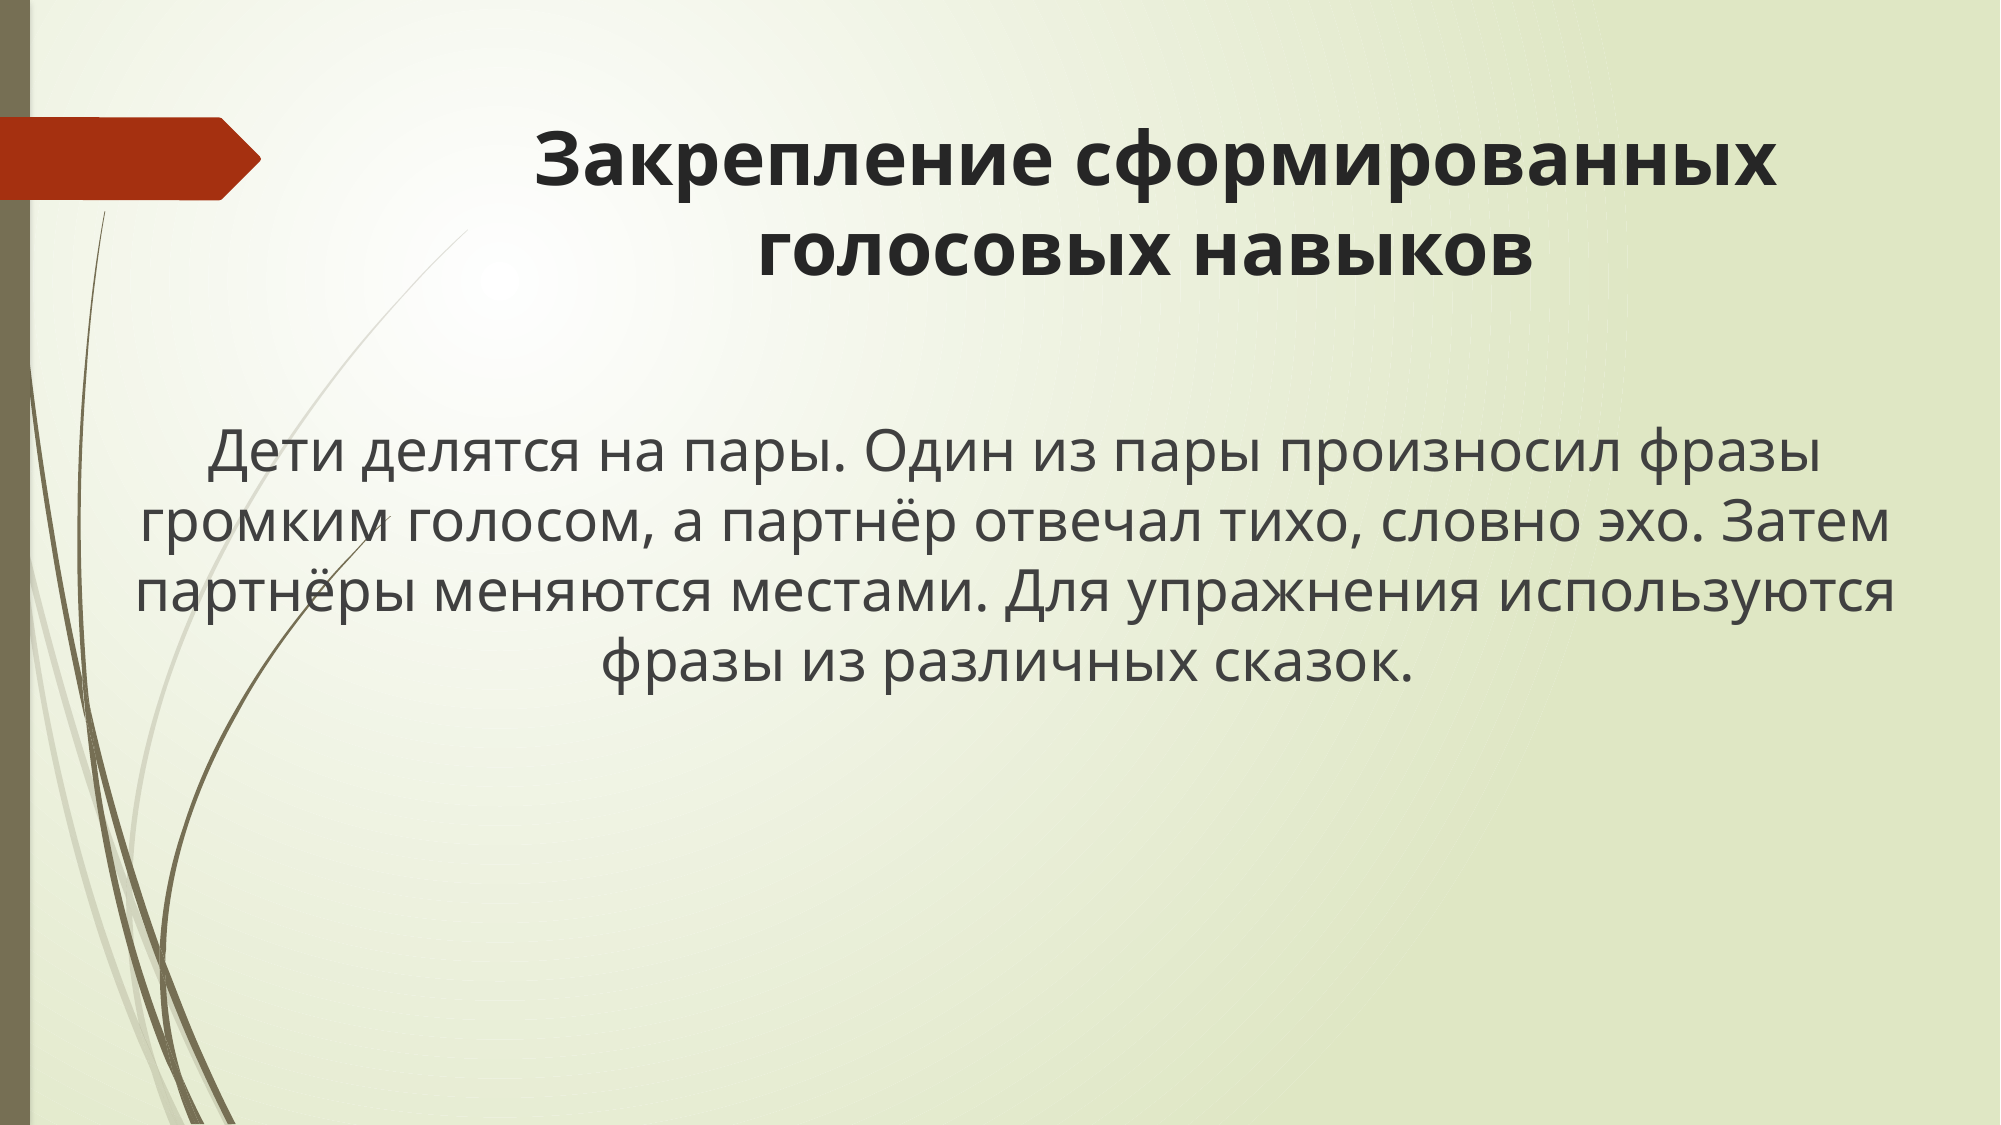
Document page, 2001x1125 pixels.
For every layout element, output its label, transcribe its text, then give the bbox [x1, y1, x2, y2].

title Закрепление сформированных голосовых навыков [425, 102, 1888, 313]
list Дети делятся на пары. Один из пары произносил фразы громким голосом, а партнёр отвечал тихо, словно эхо. Затем партнёры меняются местами. Для упражнения используются фразы из различных сказок. [110, 406, 1922, 1079]
